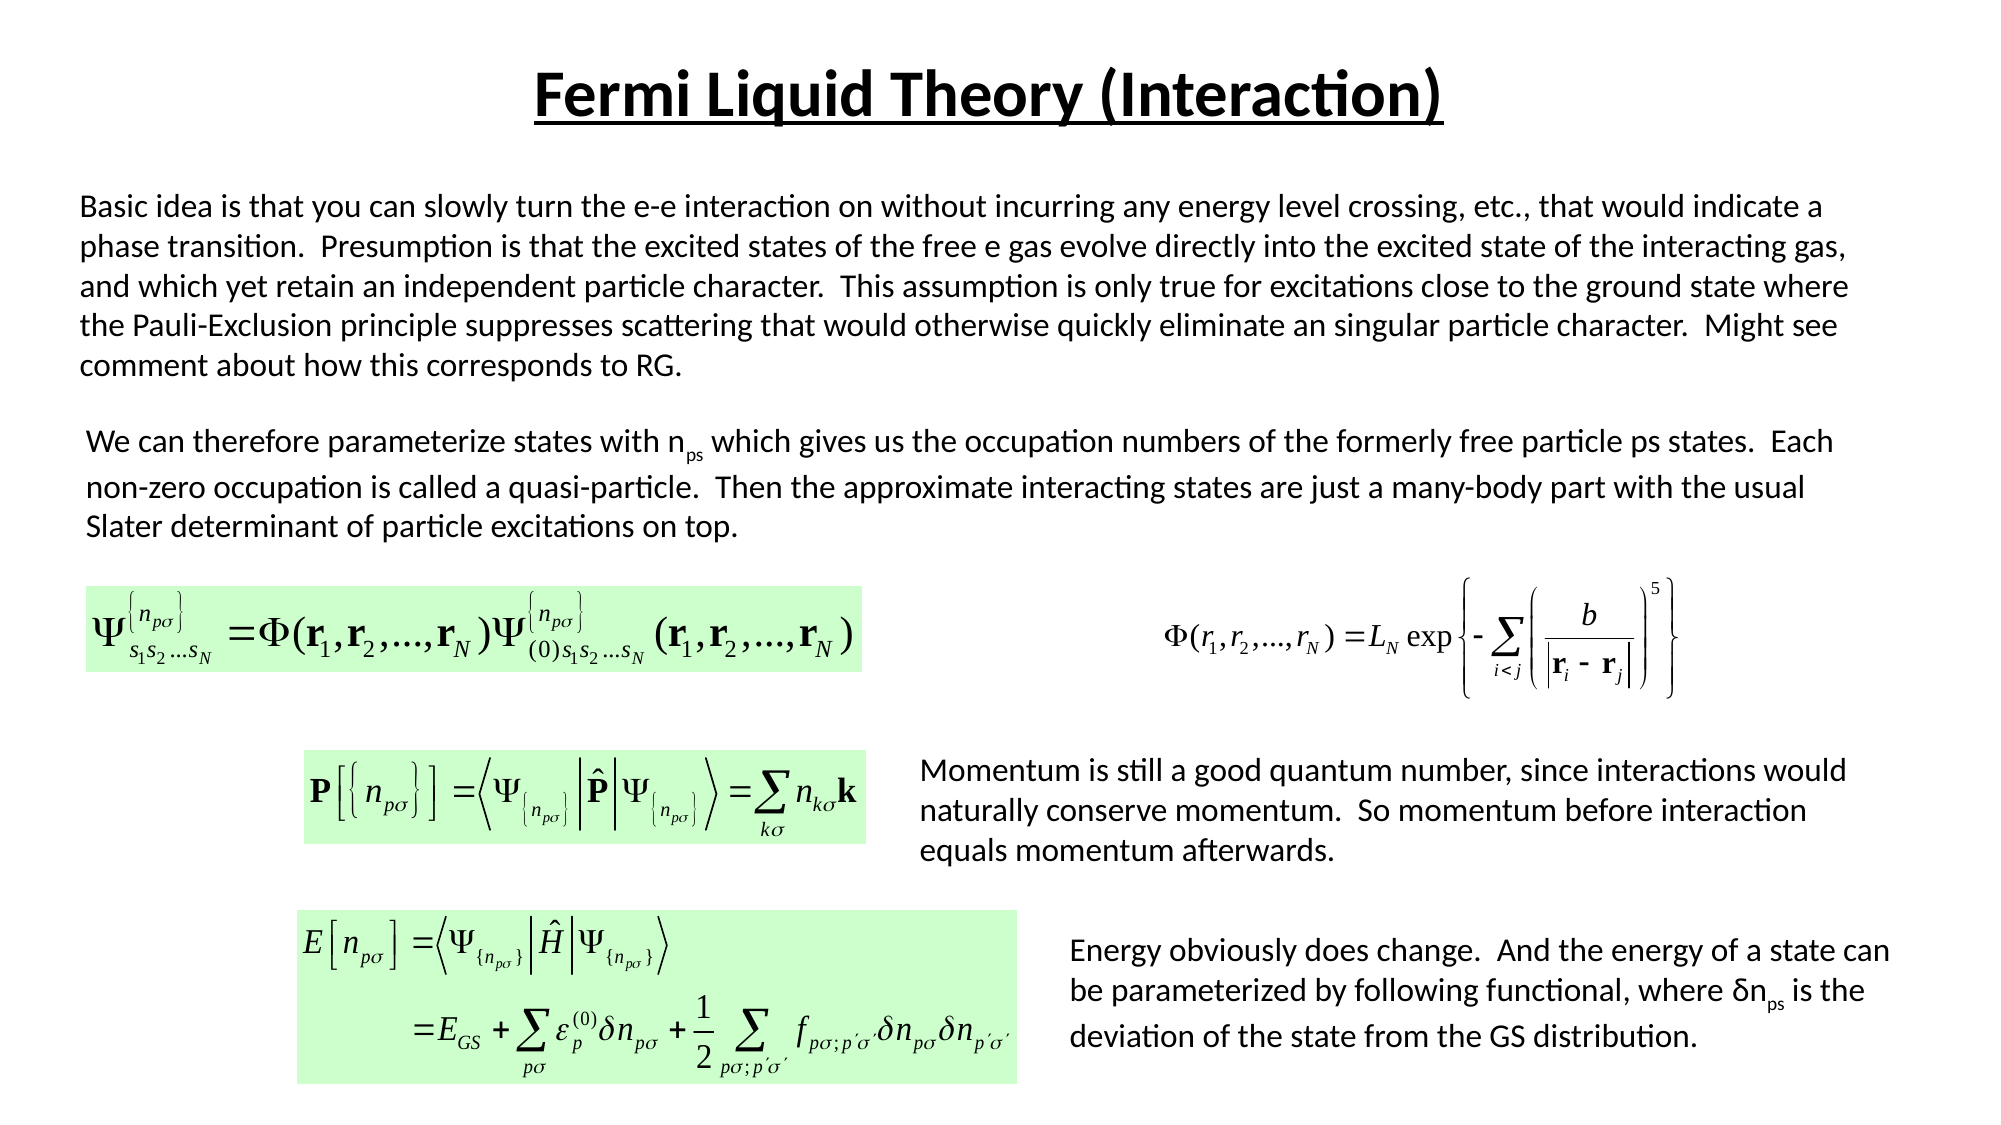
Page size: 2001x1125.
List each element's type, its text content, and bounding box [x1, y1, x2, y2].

title Fermi Liquid Theory (Interaction) [458, 38, 1520, 139]
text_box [304, 749, 866, 844]
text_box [297, 910, 1017, 1085]
text_box Basic idea is that you can slowly turn the e-e interaction on without incurring any energy level crossing, etc., that would indicate a phase transition. Presumption is that the excited states of the free e gas evolve directly into the excited state of the interacting gas, and which yet retain an independent particle character. This assumption is only true for excitations close to the ground state where the Pauli-Exclusion principle suppresses scattering that would otherwise quickly eliminate an singular particle character. Might see comment about how this corresponds to RG. [64, 176, 1914, 391]
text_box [86, 586, 862, 672]
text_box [1159, 571, 1685, 705]
text_box We can therefore parameterize states with nps which gives us the occupation numbers of the formerly free particle ps states. Each non-zero occupation is called a quasi-particle. Then the approximate interacting states are just a many-body part with the usual Slater determinant of particle excitations on top. [71, 411, 1907, 552]
text_box Energy obviously does change. And the energy of a state can be parameterized by following functional, where δnps is the deviation of the state from the GS distribution. [1054, 921, 1914, 1061]
text_box Momentum is still a good quantum number, since interactions would naturally conserve momentum. So momentum before interaction equals momentum afterwards. [904, 741, 1883, 876]
